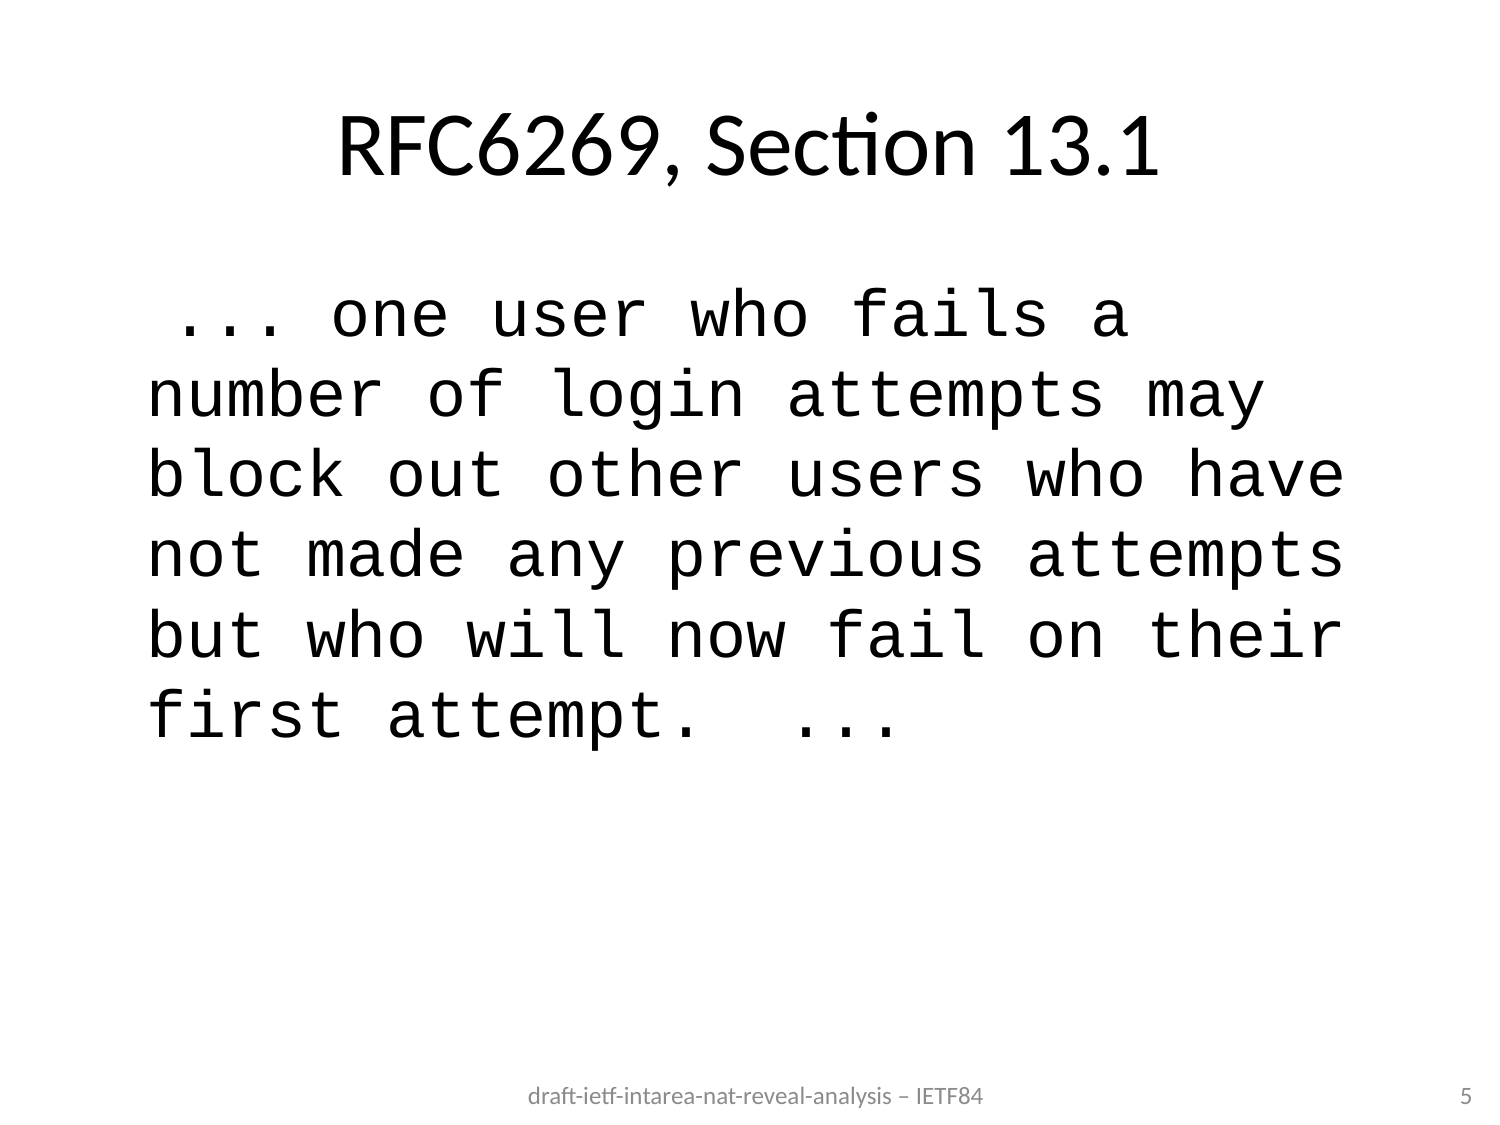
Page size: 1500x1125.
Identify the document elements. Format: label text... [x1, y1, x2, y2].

title RFC6269, Section 13.1 [75, 45, 1425, 233]
slide_number 5 [1137, 1065, 1488, 1125]
list ... one user who fails a number of login attempts may block out other users who have not made any previous attempts but who will now fail on their first attempt. ... [75, 262, 1425, 1005]
